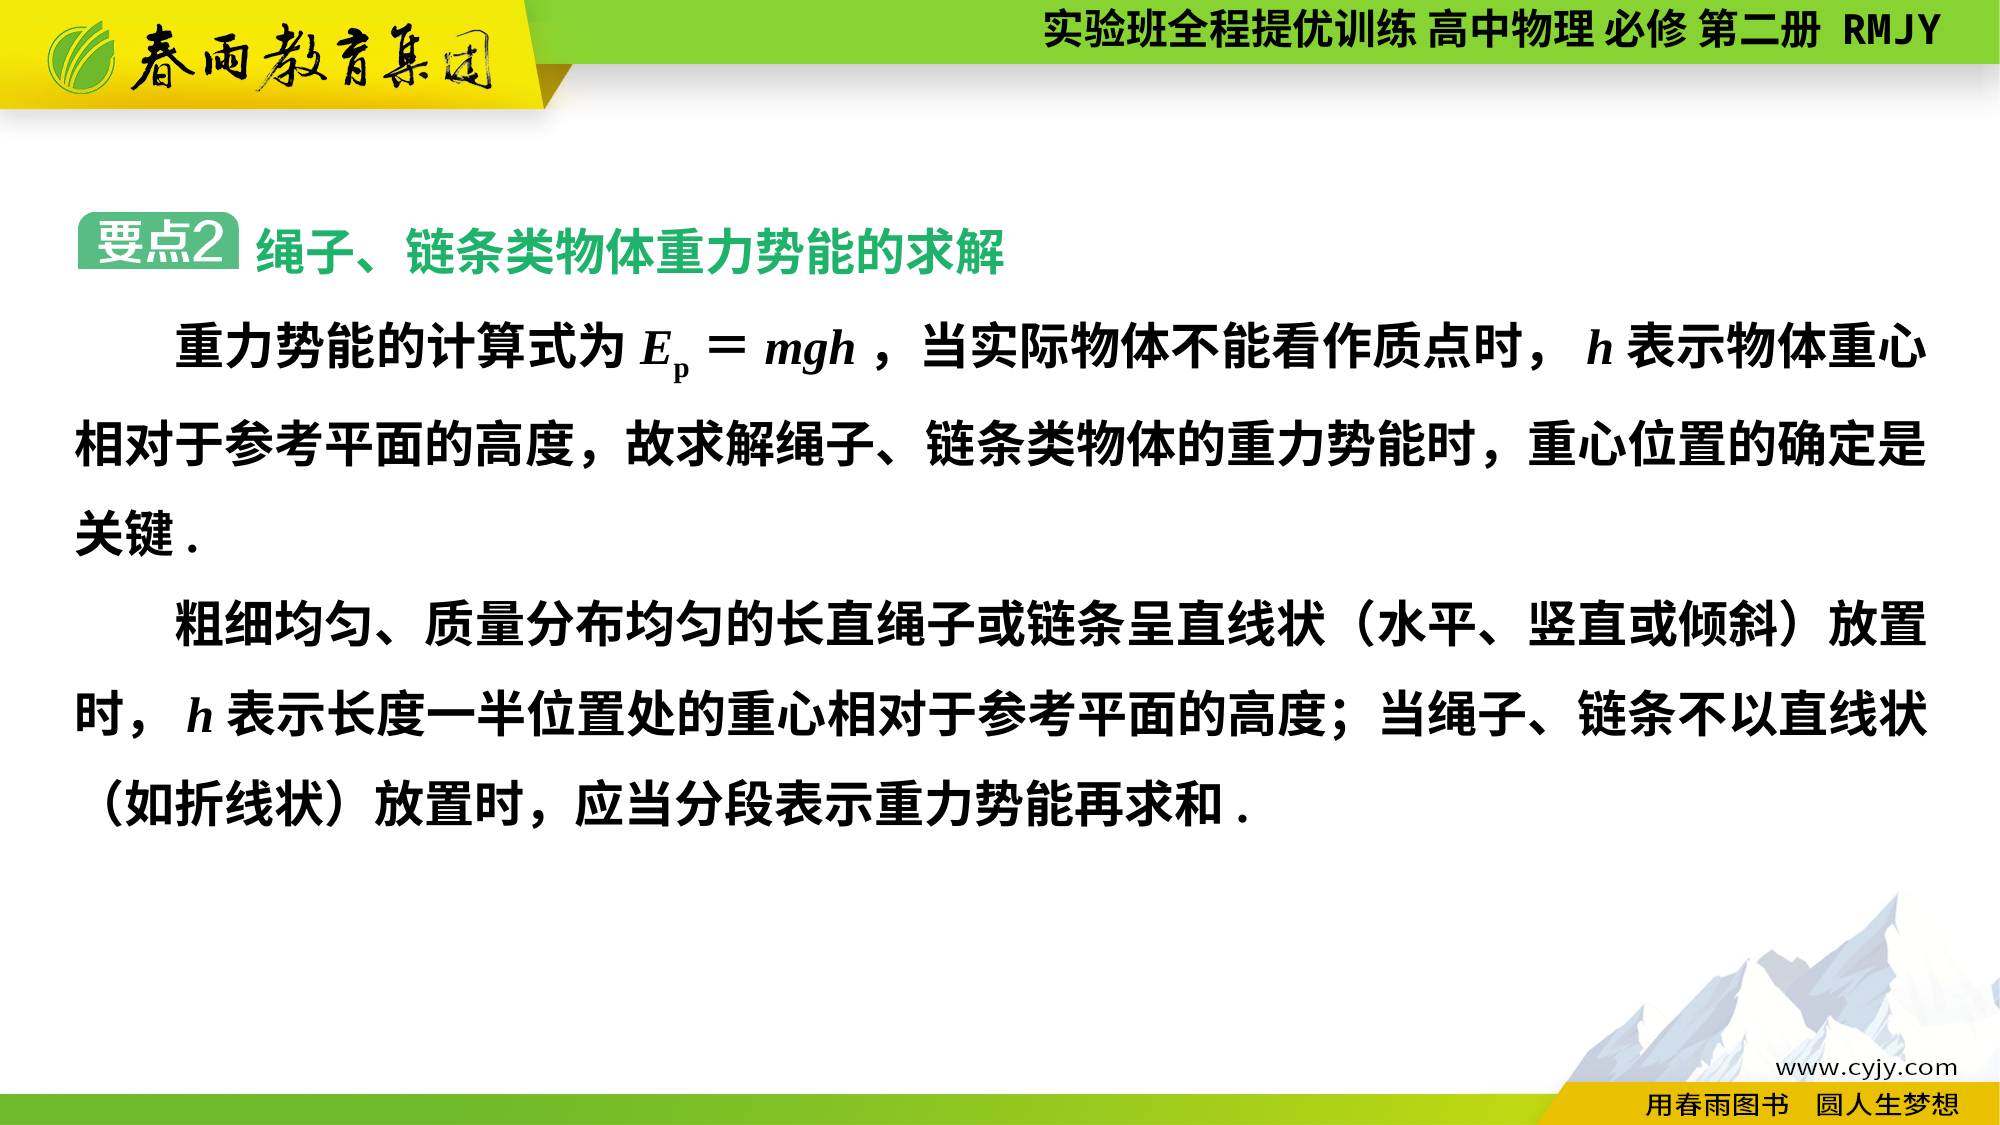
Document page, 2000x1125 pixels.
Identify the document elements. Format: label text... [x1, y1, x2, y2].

picture [0, 0, 2000, 1125]
list 绳子、链条类物体重力势能的求解 重力势能的计算式为Ep＝mgh，当实际物体不能看作质点时，h表示物体重心相对于参考平面的高度，故求解绳子、链条类物体的重力势能时，重心位置的确定是关键. 粗细均匀、质量分布均匀的长直绳子或链条呈直线状（水平、竖直或倾斜）放置时，h表示长度一半位置处的重心相对于参考平面的高度；当绳子、链条不以直线状（如折线状）放置时，应当分段表示重力势能再求和. [59, 182, 1944, 835]
